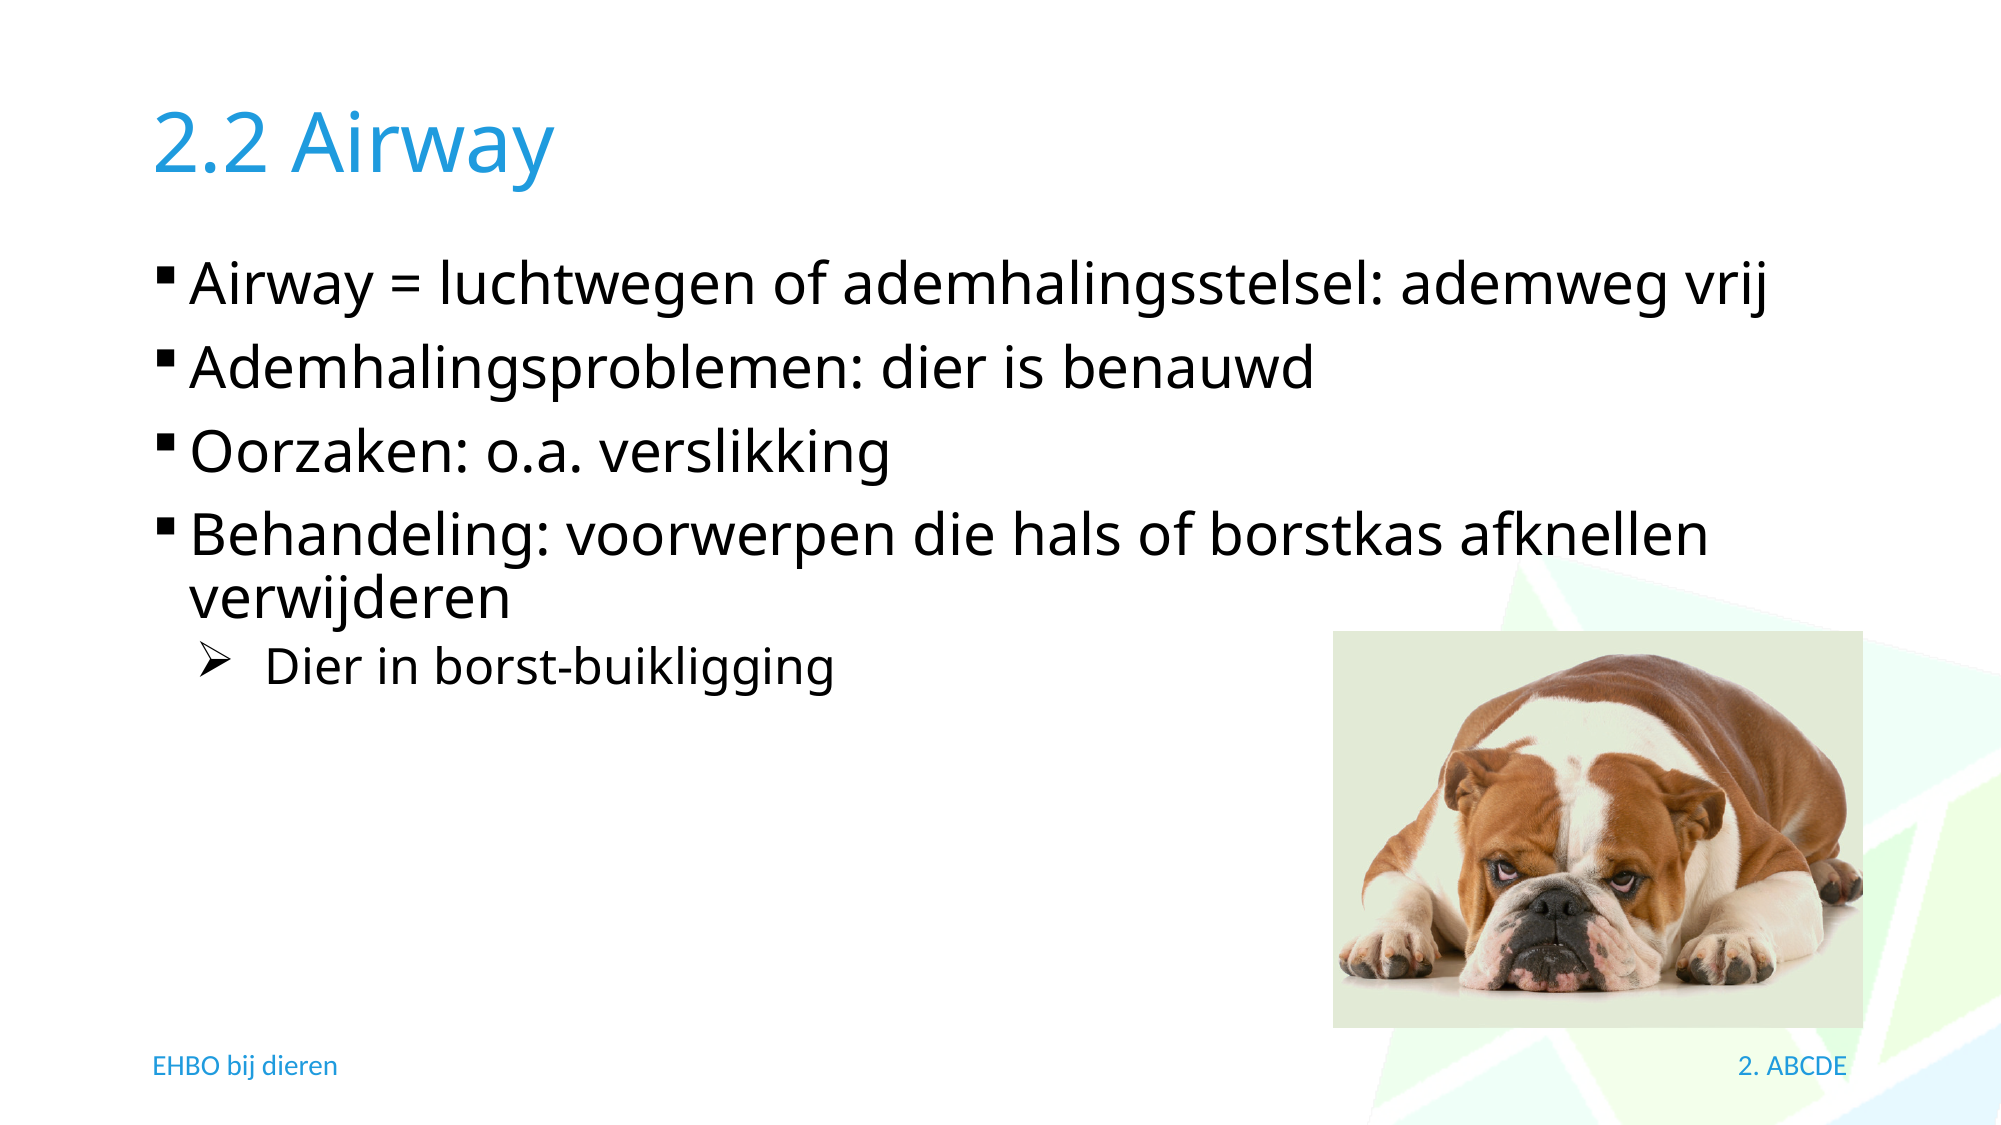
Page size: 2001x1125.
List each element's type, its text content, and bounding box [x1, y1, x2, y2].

list EHBO bij dieren [137, 1042, 588, 1103]
list Airway = luchtwegen of ademhalingsstelsel: ademweg vrij Ademhalingsproblemen: dier is benauwd Oorzaken: o.a. verslikking Behandeling: voorwerpen die hals of borstkas afknellen verwijderen Dier in borst-buikligging [137, 246, 1863, 961]
title 2.2 Airway [137, 59, 1863, 231]
list 2. ABCDE [1412, 1042, 1863, 1103]
picture [1333, 631, 1863, 1029]
